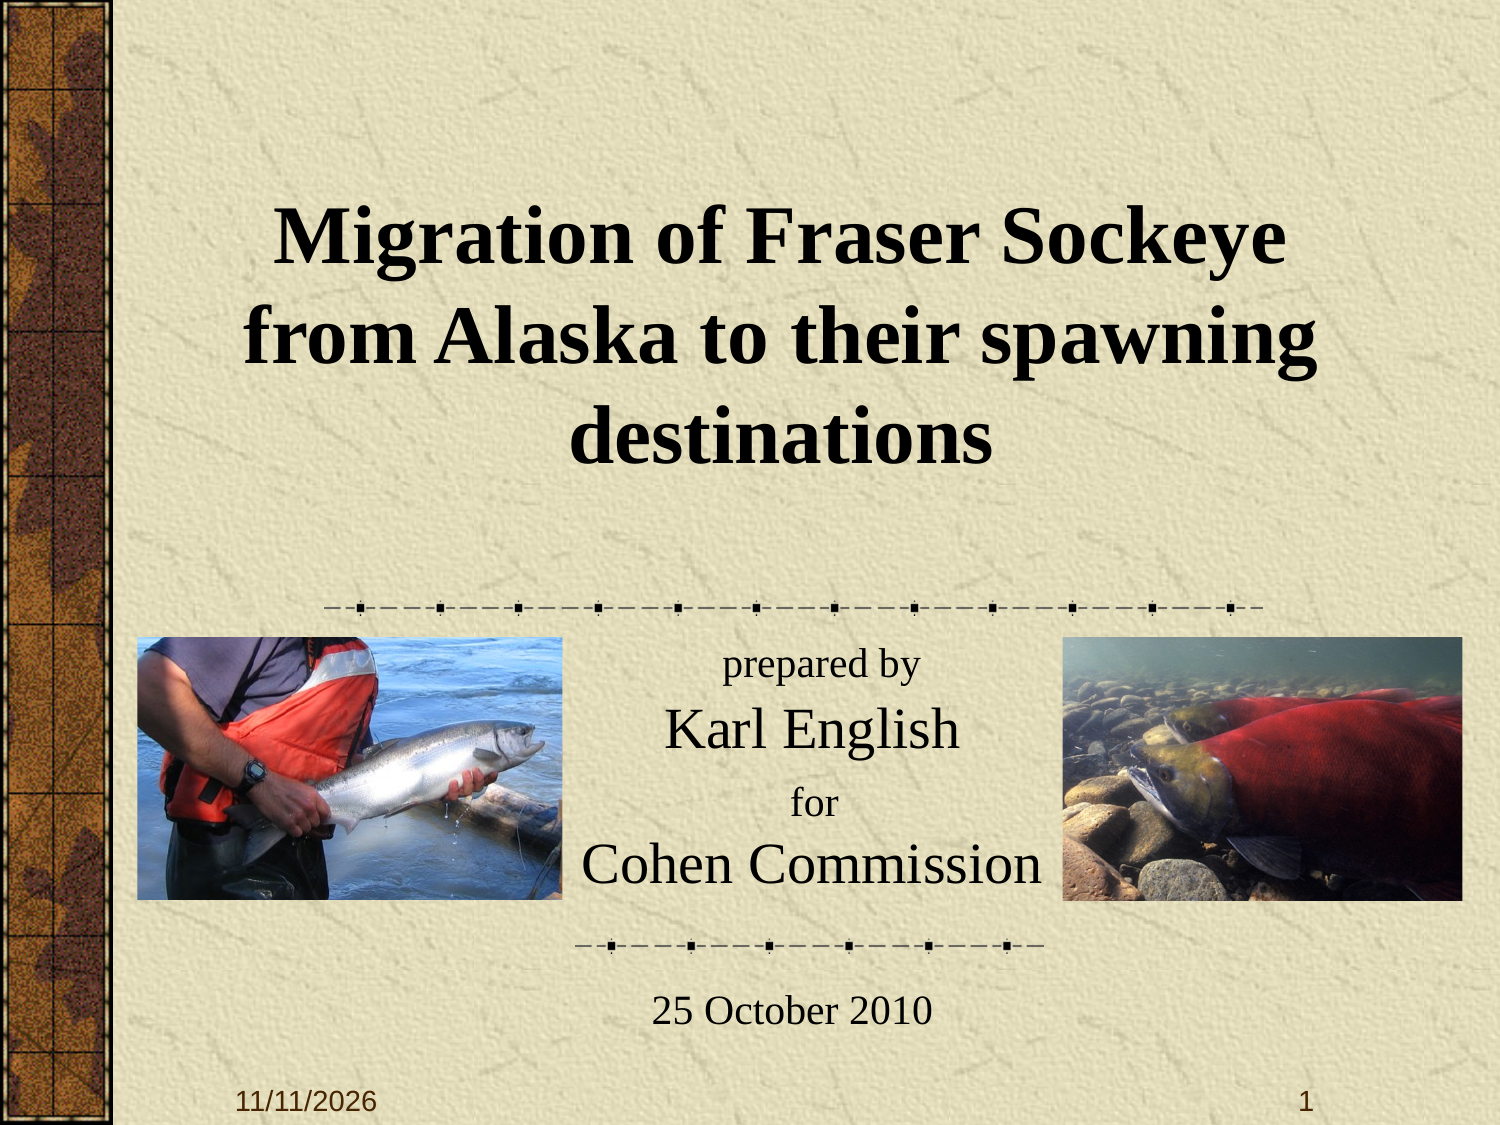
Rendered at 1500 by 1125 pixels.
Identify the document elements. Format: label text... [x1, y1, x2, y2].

subtitle prepared by Karl English for Cohen Commission [174, 612, 1450, 926]
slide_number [149, 1049, 463, 1125]
slide_number 1 [1149, 1049, 1463, 1125]
picture [0, 0, 1500, 1125]
text_box 25 October 2010 [636, 975, 949, 1040]
title Migration of Fraser Sockeye from Alaska to their spawning destinations [206, 69, 1356, 494]
